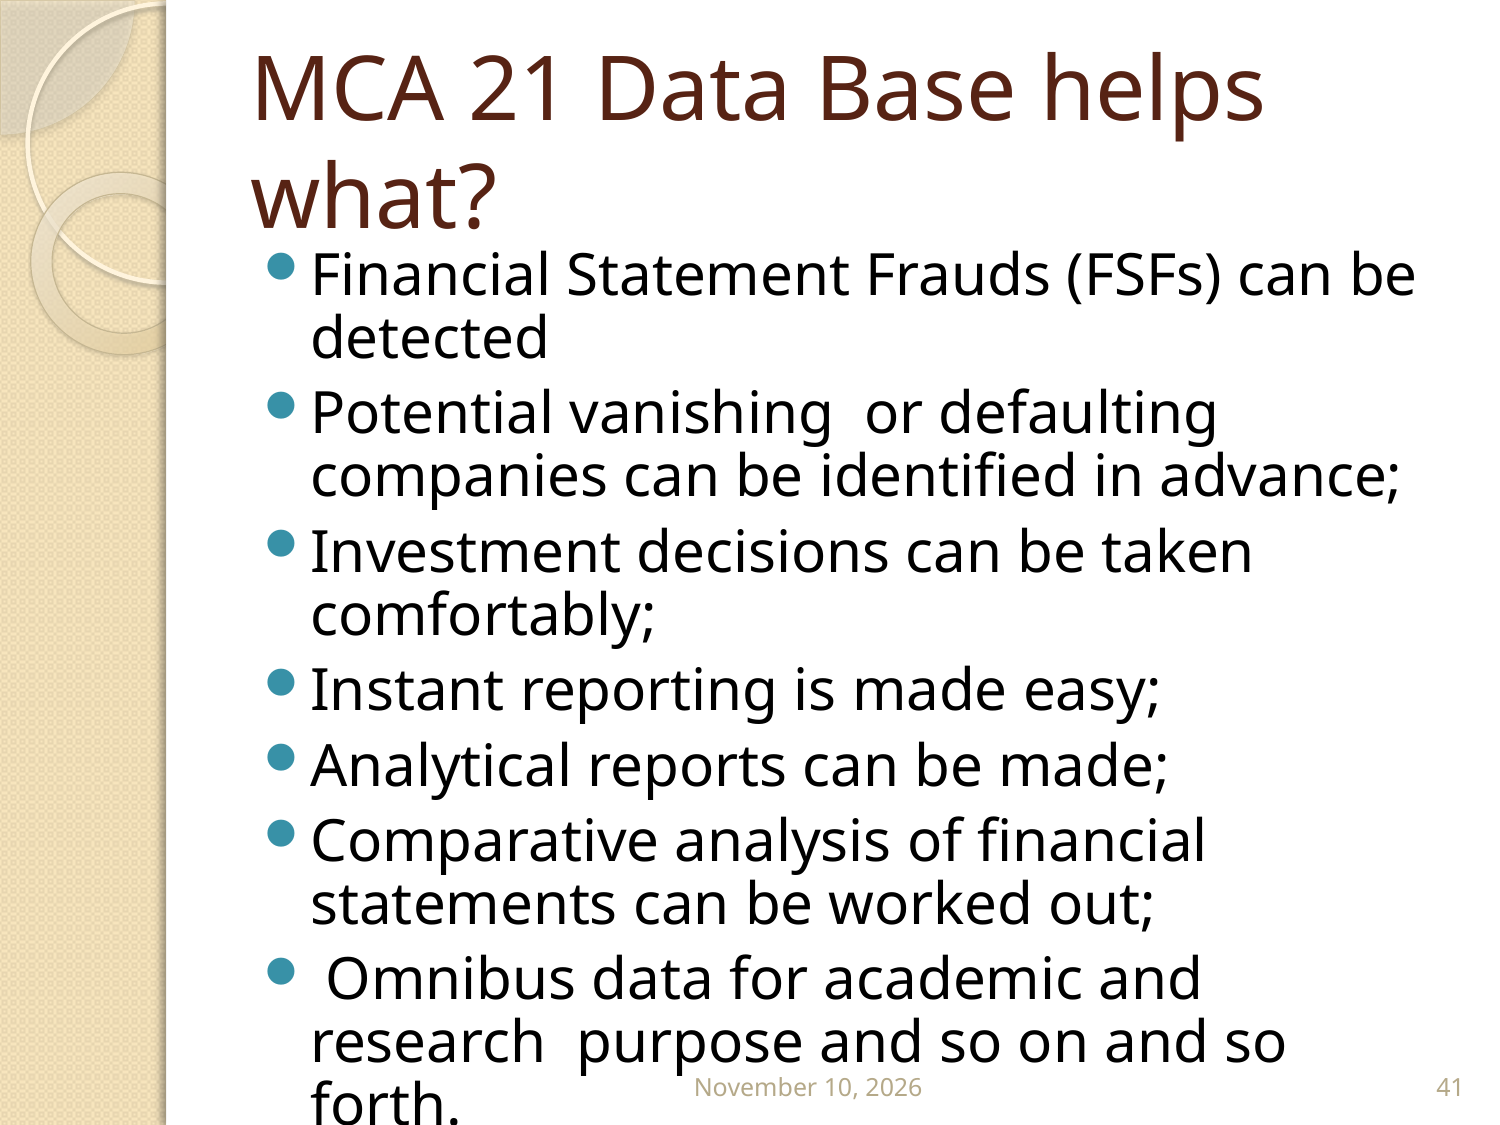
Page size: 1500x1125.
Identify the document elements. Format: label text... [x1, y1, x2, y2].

title MCA 21 Data Base helps what? [235, 45, 1466, 233]
slide_number 41 [1413, 1034, 1488, 1113]
list Financial Statement Frauds (FSFs) can be detected Potential vanishing or defaulting companies can be identified in advance; Investment decisions can be taken comfortably; Instant reporting is made easy; Analytical reports can be made; Comparative analysis of financial statements can be worked out; Omnibus data for academic and research purpose and so on and so forth. [235, 237, 1466, 1025]
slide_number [587, 1034, 938, 1113]
